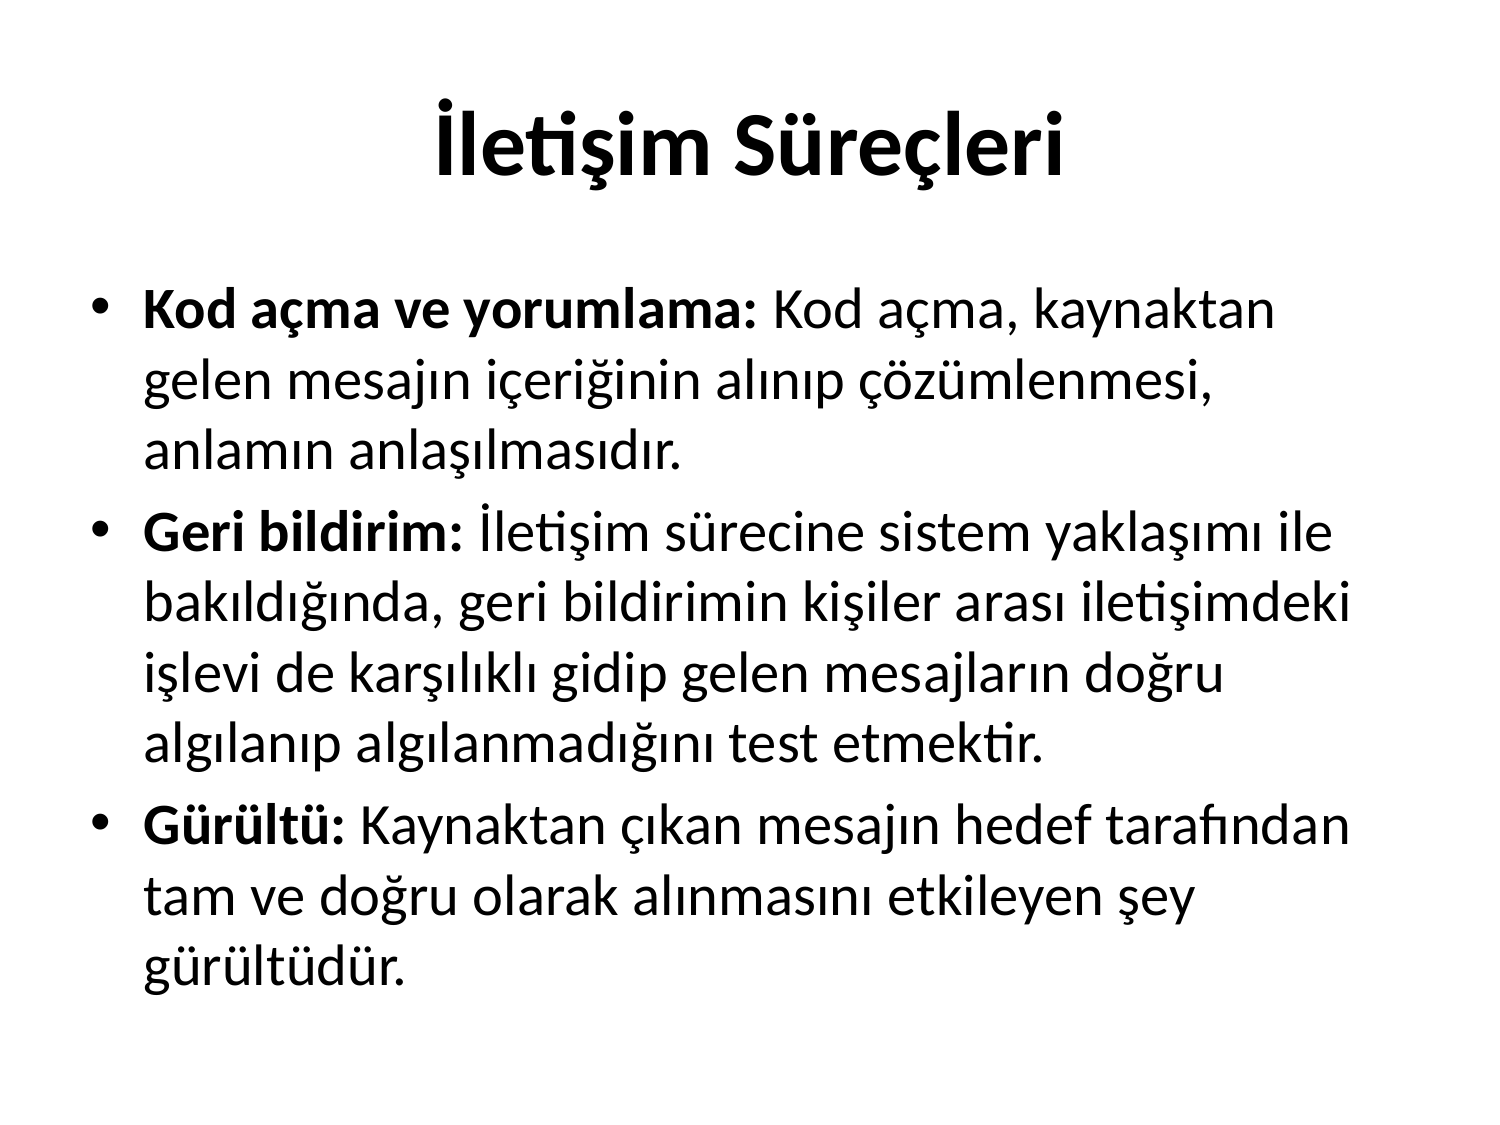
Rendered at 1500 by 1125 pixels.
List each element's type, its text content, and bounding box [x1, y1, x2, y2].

title İletişim Süreçleri [75, 45, 1425, 233]
list Kod açma ve yorumlama: Kod açma, kaynaktan gelen mesajın içeriğinin alınıp çözümlenmesi, anlamın anlaşılmasıdır. Geri bildirim: İletişim sürecine sistem yaklaşımı ile bakıldığında, geri bildirimin kişiler arası iletişimdeki işlevi de karşılıklı gidip gelen mesajların doğru algılanıp algılanmadığını test etmektir. Gürültü: Kaynaktan çıkan mesajın hedef tarafından tam ve doğru olarak alınmasını etkileyen şey gürültüdür. [75, 262, 1425, 1005]
